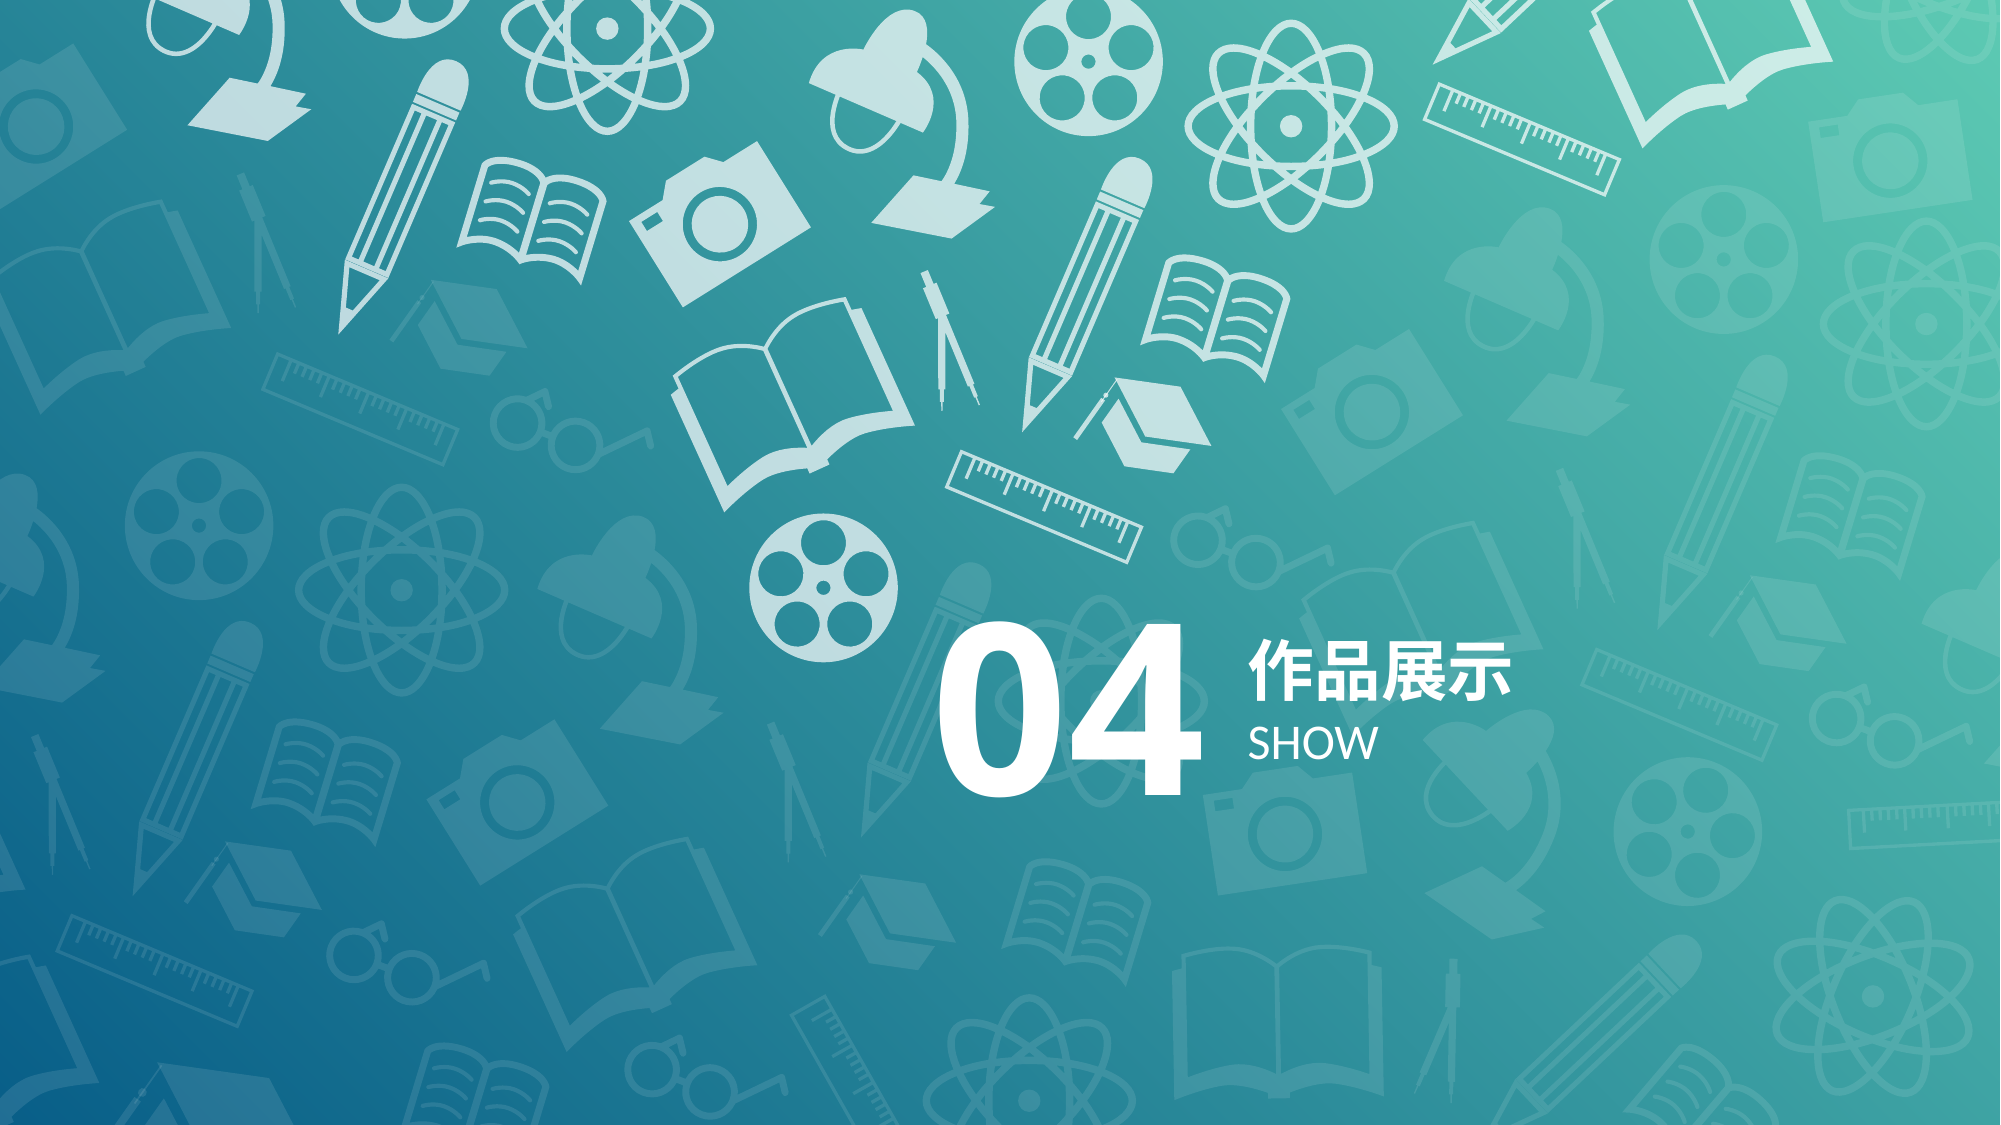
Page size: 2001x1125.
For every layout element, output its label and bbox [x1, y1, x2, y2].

text_box [916, 546, 1607, 852]
